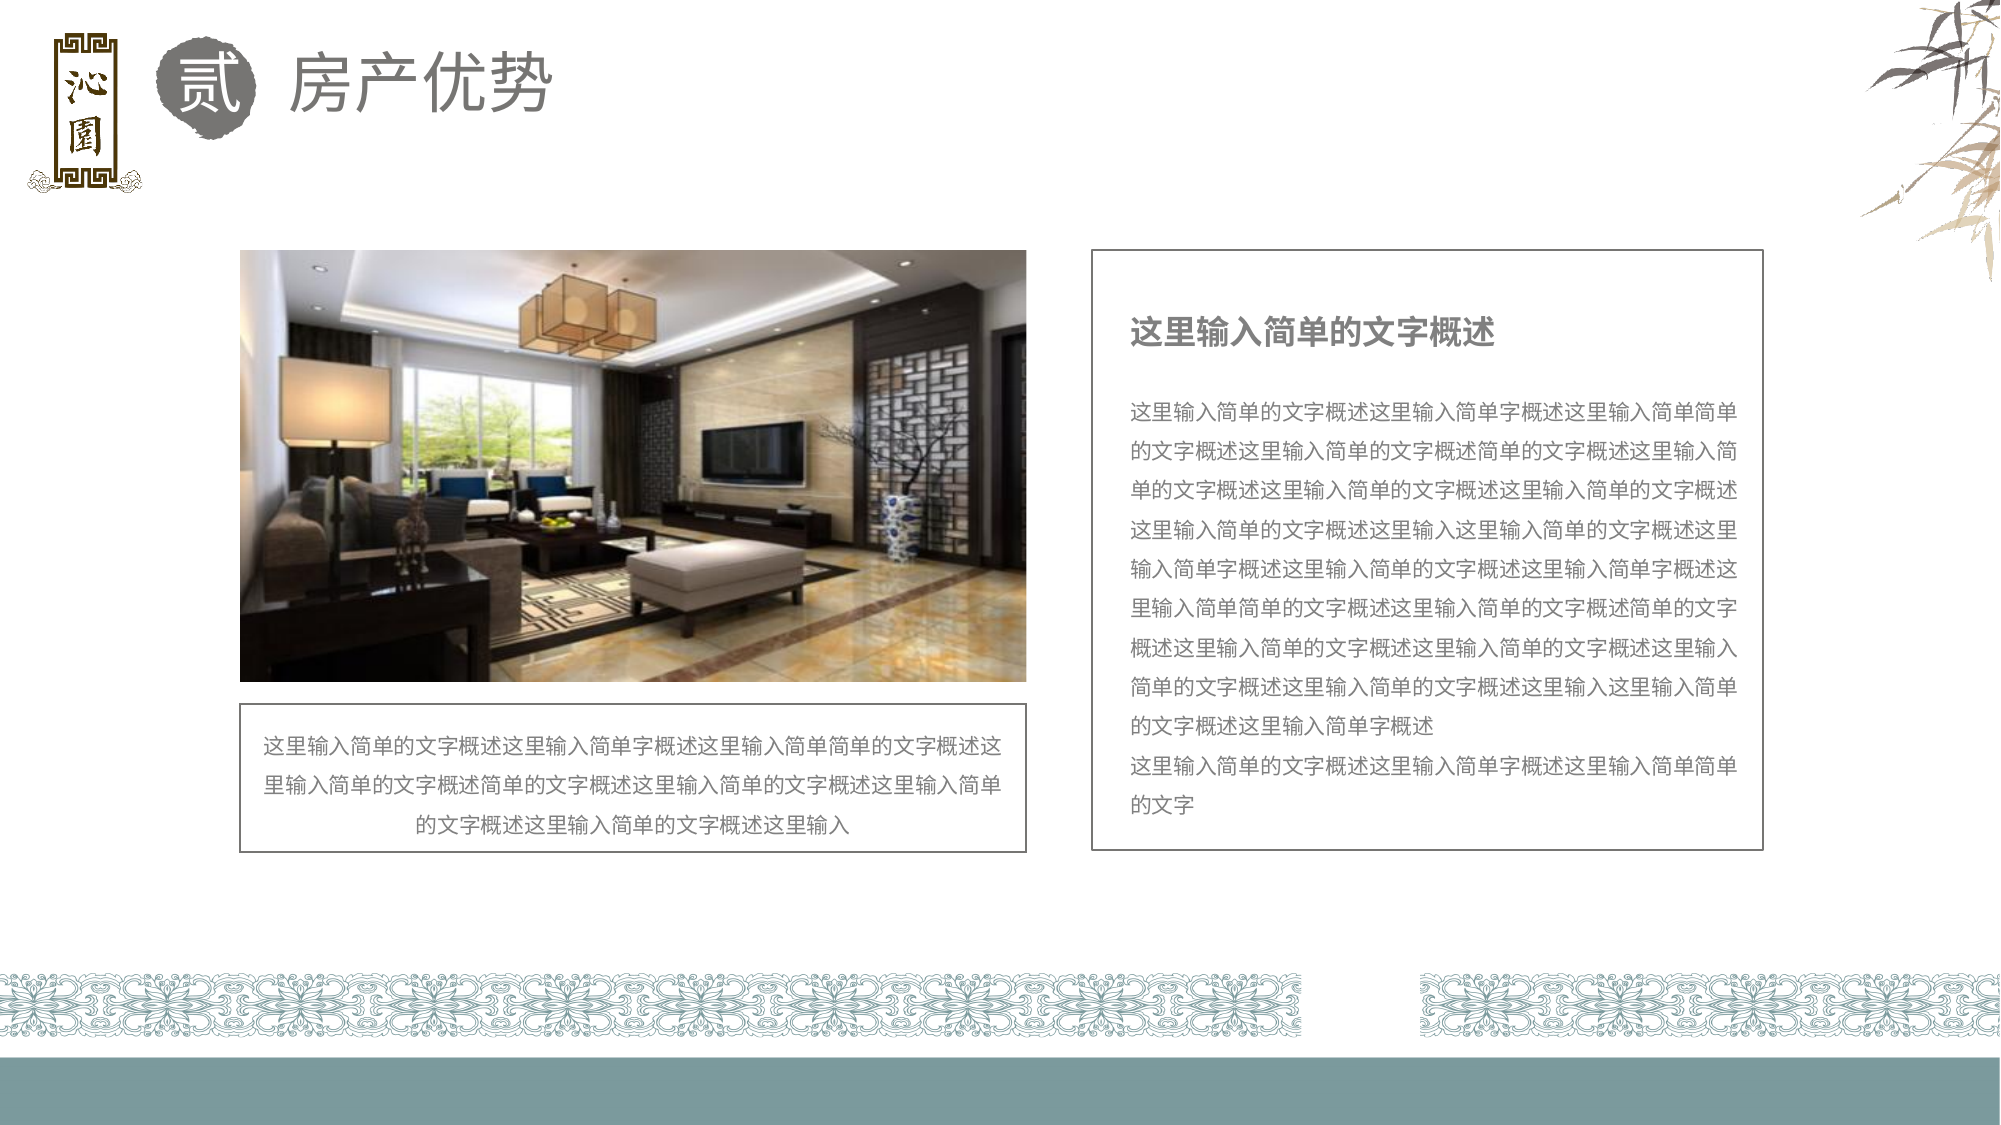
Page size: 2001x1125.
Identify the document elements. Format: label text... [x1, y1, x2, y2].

picture [27, 33, 143, 206]
text_box [1092, 250, 1763, 851]
text_box 这里输入简单的文字概述这里输入简单字概述这里输入简单简单的文字概述这里输入简单的文字概述简单的文字概述这里输入简单的文字概述这里输入简单的文字概述这里输入简单的文字概述这里输入简单的文字概述这里输入这里输入简单的文字概述这里输入简单字概述这里输入简单的文字概述这里输入简单字概述这里输入简单简单的文字概述这里输入简单的文字概述简单的文字概述这里输入简单的文字概述这里输入简单的文字概述这里输入简单的文字概述这里输入简单的文字概述这里输入这里输入简单的文字概述这里输入简单字概述 这里输入简单的文字概述这里输入简单字概述这里输入简单简单的文字 [1115, 377, 1763, 826]
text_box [154, 33, 736, 143]
text_box 这里输入简单的文字概述这里输入简单字概述这里输入简单简单的文字概述这里输入简单的文字概述简单的文字概述这里输入简单的文字概述这里输入简单的文字概述这里输入简单的文字概述这里输入 [239, 703, 1027, 853]
picture [1860, 0, 2000, 282]
text_box 这里输入简单的文字概述 [1115, 303, 1741, 359]
text_box [239, 249, 1027, 682]
picture [0, 973, 2000, 1125]
